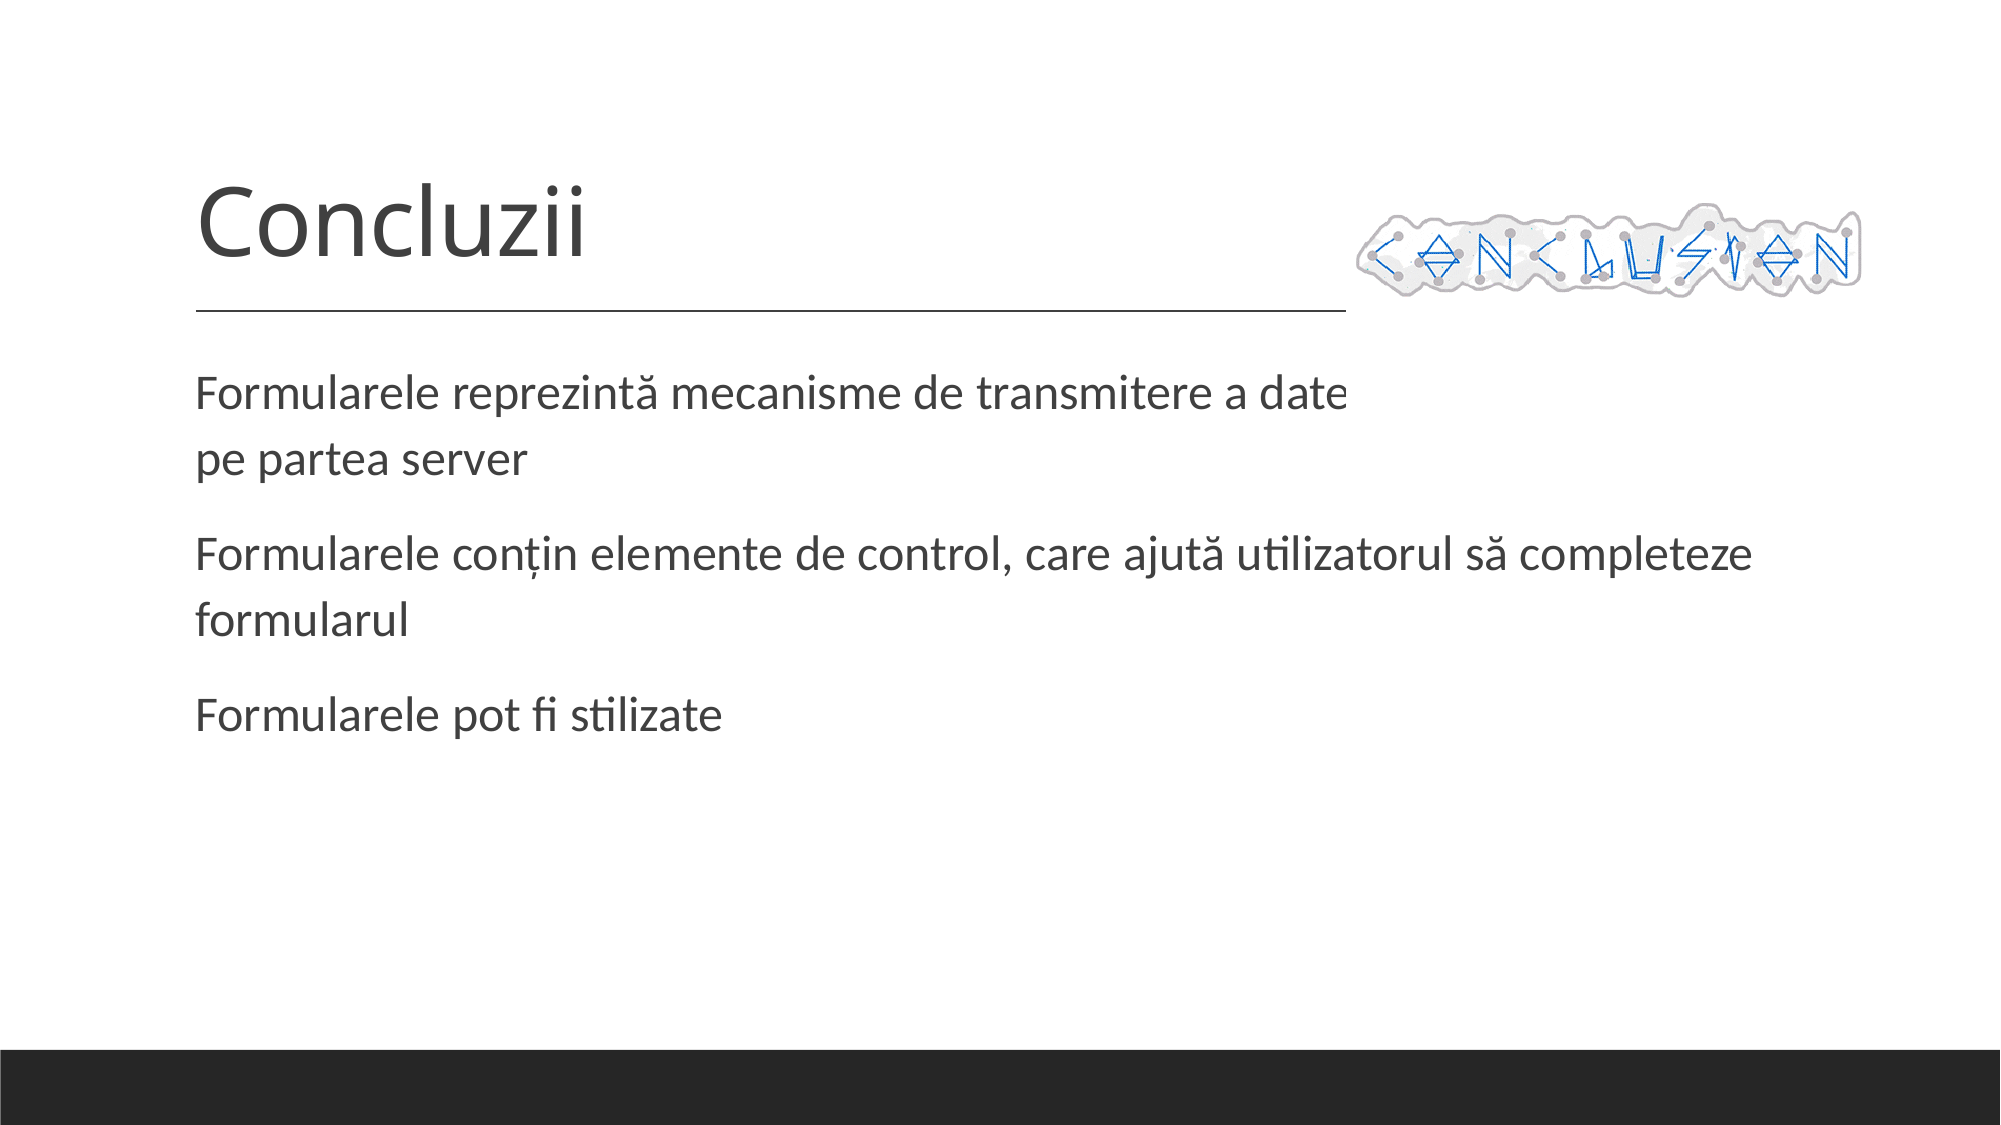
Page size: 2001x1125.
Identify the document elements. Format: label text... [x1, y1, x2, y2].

title Concluzii [180, 47, 1343, 285]
list Formularele reprezintă mecanisme de transmitere a datelor de pe partea client pe partea server Formularele conțin elemente de control, care ajută utilizatorul să completeze formularul Formularele pot fi stilizate [180, 345, 1830, 963]
picture [1346, 19, 1873, 509]
